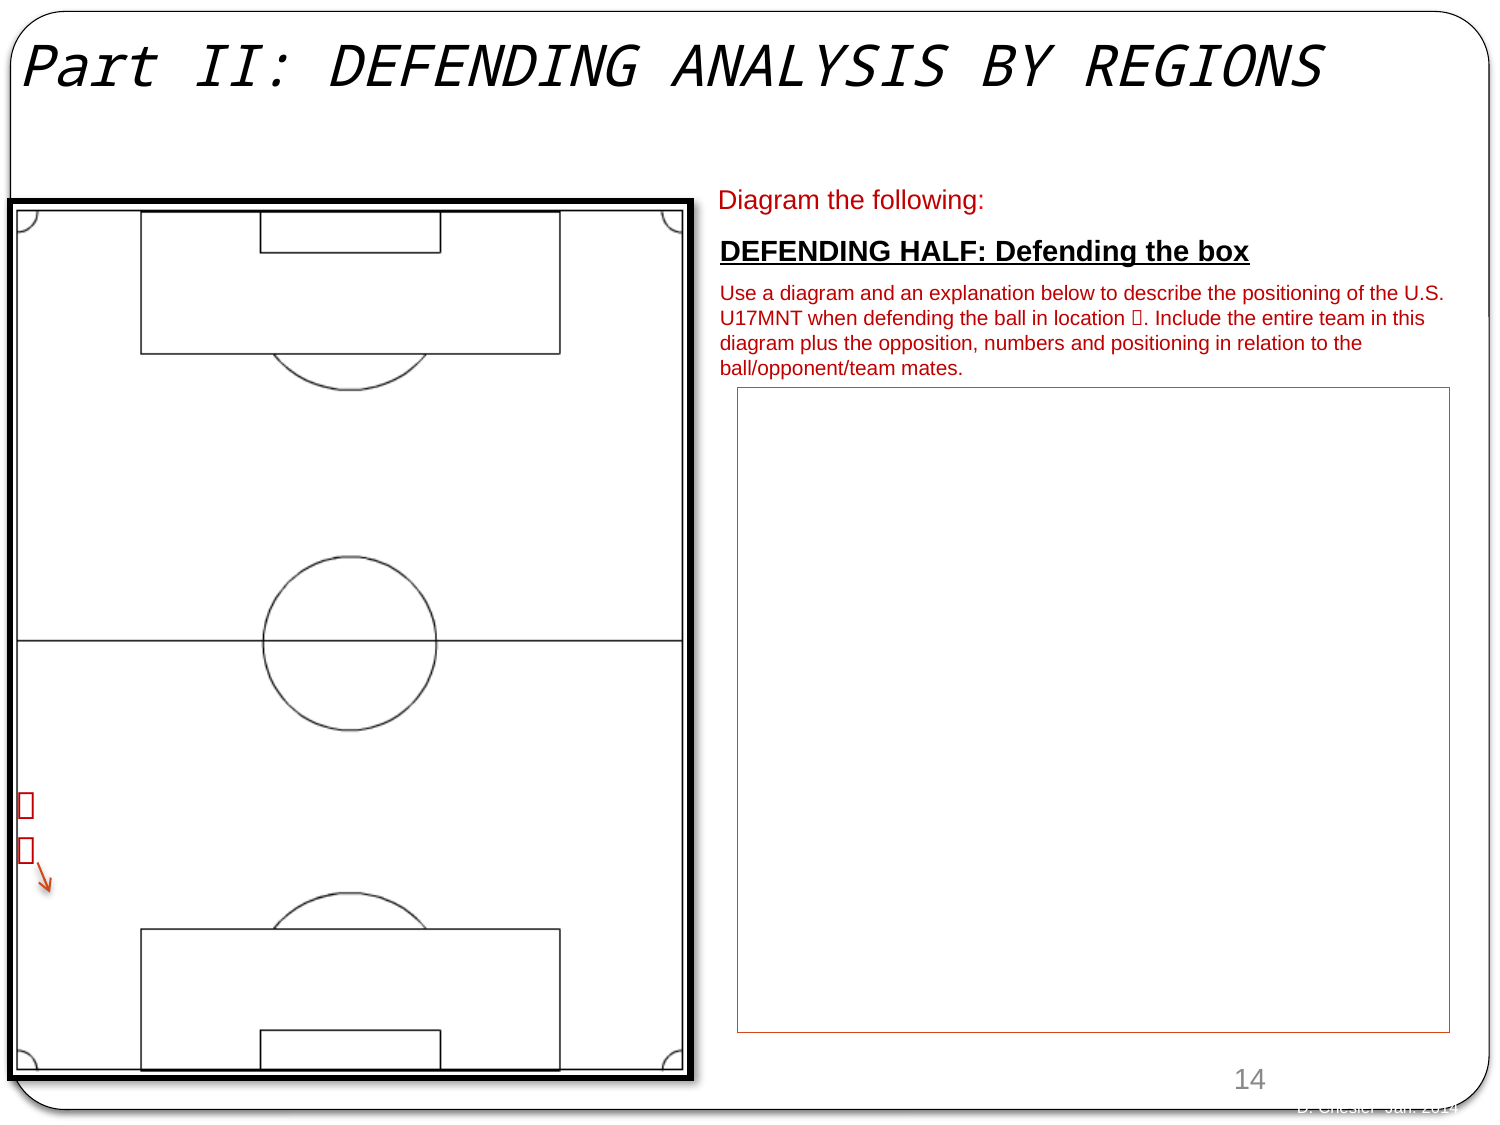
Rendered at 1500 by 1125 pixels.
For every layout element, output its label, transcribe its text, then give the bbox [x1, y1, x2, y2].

text_box Diagram the following: [703, 174, 1497, 223]
text_box DEFENDING HALF: Defending the box [705, 224, 1486, 275]
text_box D. Chesler Jan. 2014 [1282, 1089, 1500, 1124]
text_box [737, 387, 1450, 1033]
slide_number 14 [1074, 1048, 1426, 1108]
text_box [37, 862, 51, 894]
title Part II: DEFENDING ANALYSIS BY REGIONS [4, 0, 1355, 113]
text_box  [0, 774, 6, 880]
text_box Use a diagram and an explanation below to describe the positioning of the U.S. U17MNT when defending the ball in location . Include the entire team in this diagram plus the opposition, numbers and positioning in relation to the ball/opponent/team mates. [705, 272, 1499, 412]
picture [12, 204, 688, 1076]
